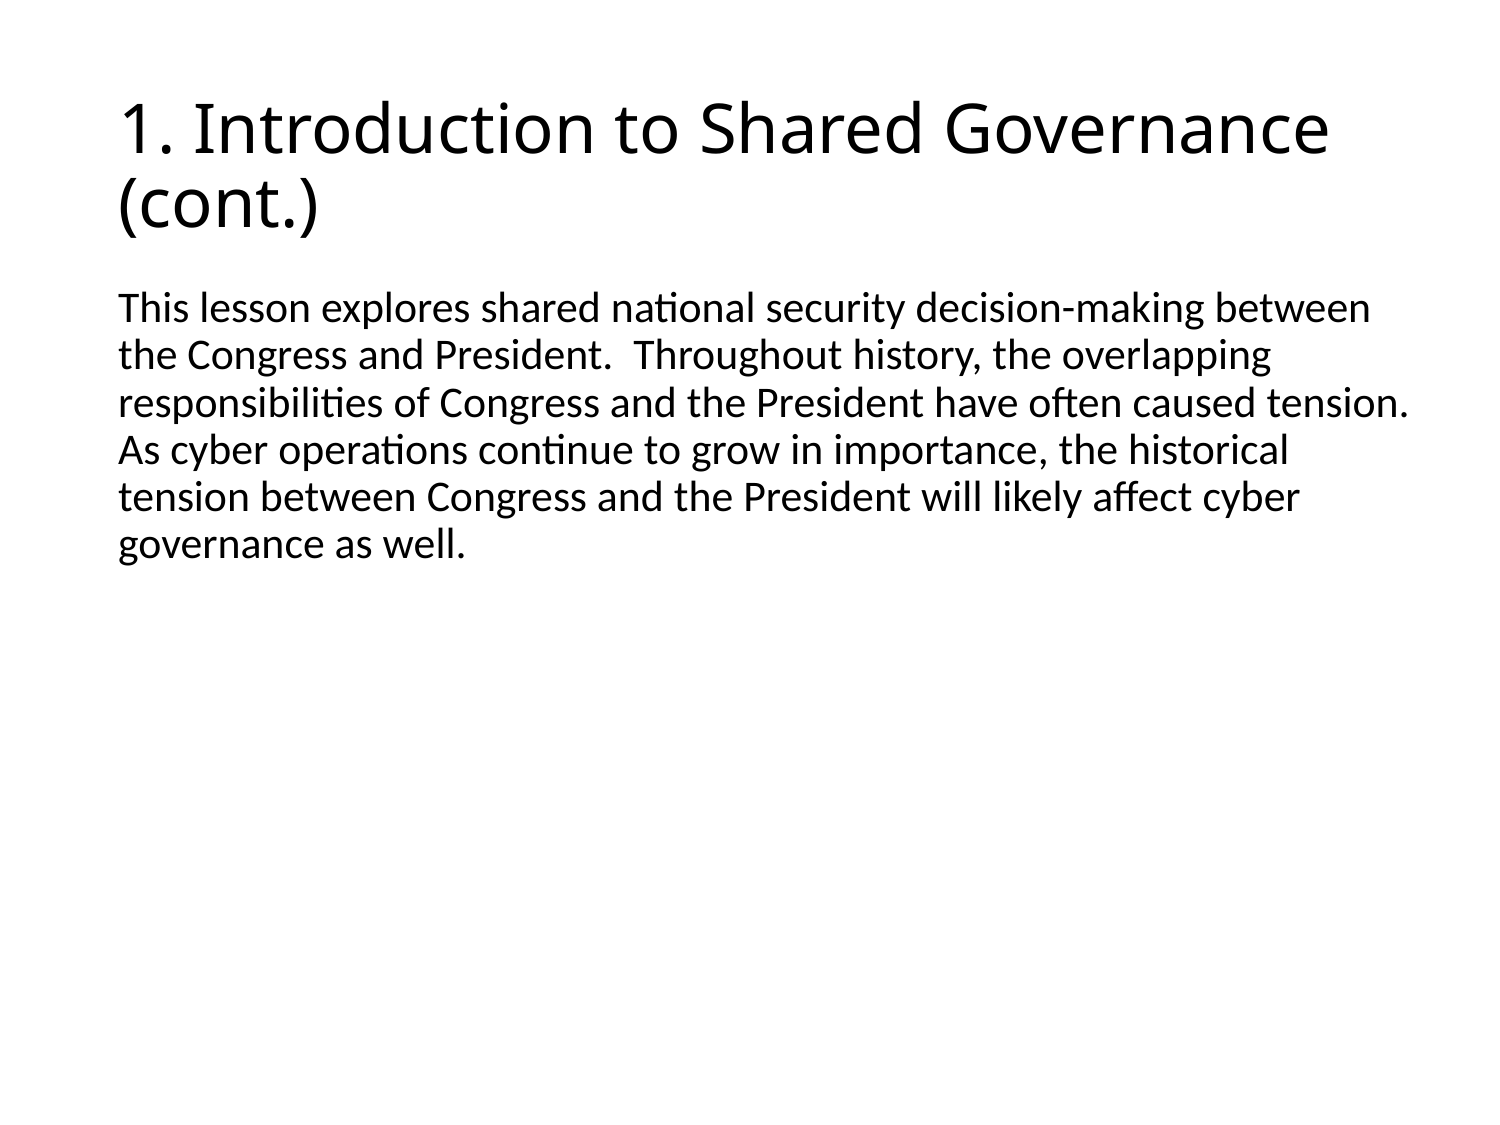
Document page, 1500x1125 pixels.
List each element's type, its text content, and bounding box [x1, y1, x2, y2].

title 1. Introduction to Shared Governance (cont.) [102, 59, 1459, 278]
list This lesson explores shared national security decision-making between the Congress and President. Throughout history, the overlapping responsibilities of Congress and the President have often caused tension. As cyber operations continue to grow in importance, the historical tension between Congress and the President will likely affect cyber governance as well. [102, 277, 1439, 992]
